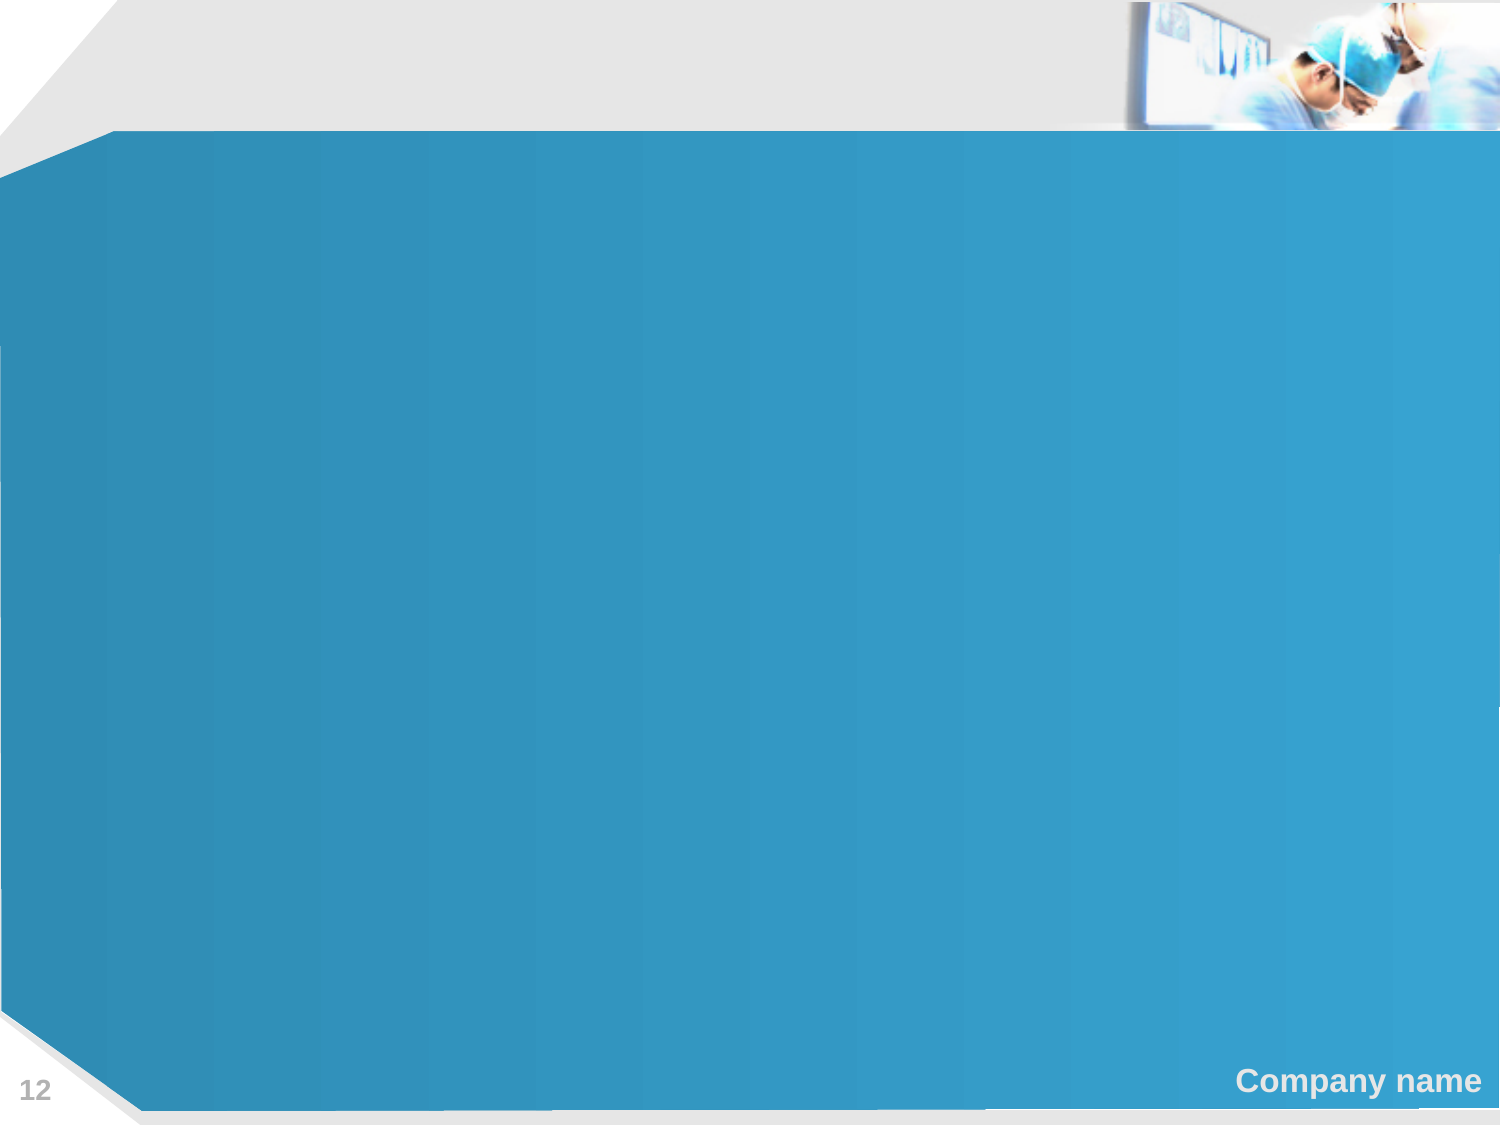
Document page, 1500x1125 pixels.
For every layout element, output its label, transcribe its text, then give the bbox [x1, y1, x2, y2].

slide_number 12 [0, 1063, 67, 1125]
picture [117, 0, 1500, 131]
